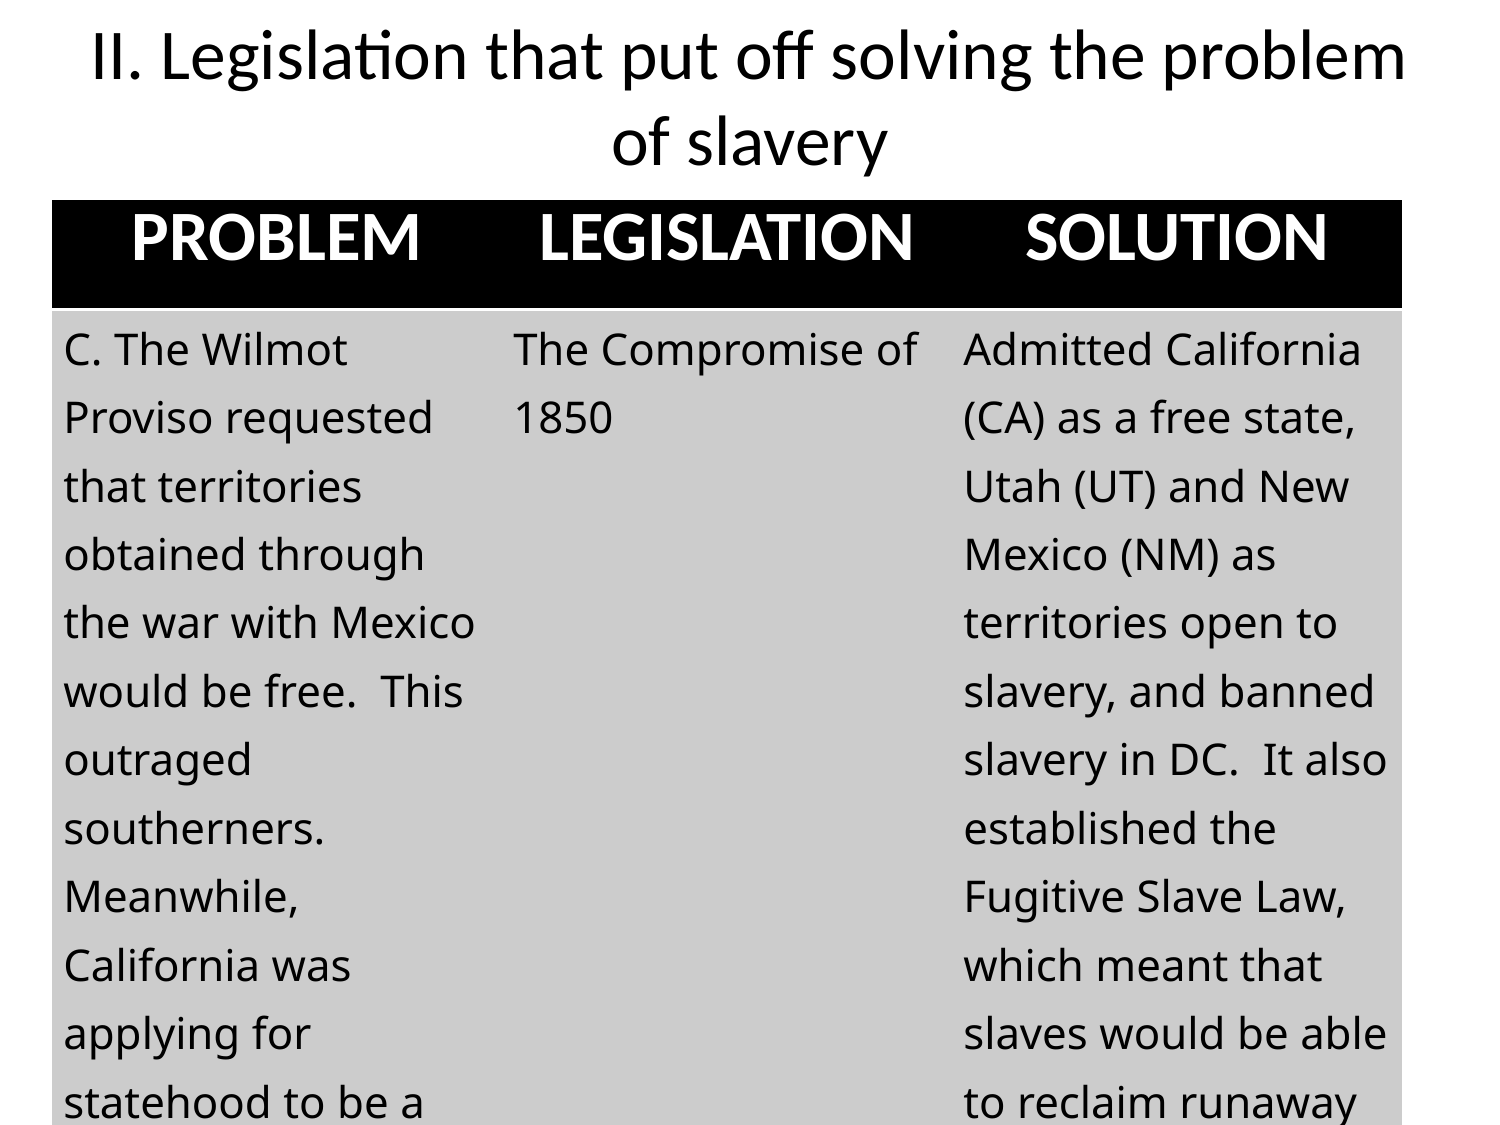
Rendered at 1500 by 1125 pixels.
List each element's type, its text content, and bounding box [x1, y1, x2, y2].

table_cell C. The Wilmot Proviso requested that territories obtained through the war with Mexico would be free. This outraged southerners. Meanwhile, California was applying for statehood to be a free state. Northerners wanted slavery to be banned in DC as well. [52, 311, 502, 1125]
title II. Legislation that put off solving the problem of slavery [75, 0, 1425, 188]
table_cell The Compromise of 1850 [502, 311, 952, 1125]
table_header Problem [52, 200, 502, 308]
table_header Solution [952, 200, 1402, 308]
table_cell Admitted California (CA) as a free state, Utah (UT) and New Mexico (NM) as territories open to slavery, and banned slavery in DC. It also established the Fugitive Slave Law, which meant that slaves would be able to reclaim runaway slaves. [952, 311, 1402, 1125]
table_header Legislation [502, 200, 952, 308]
